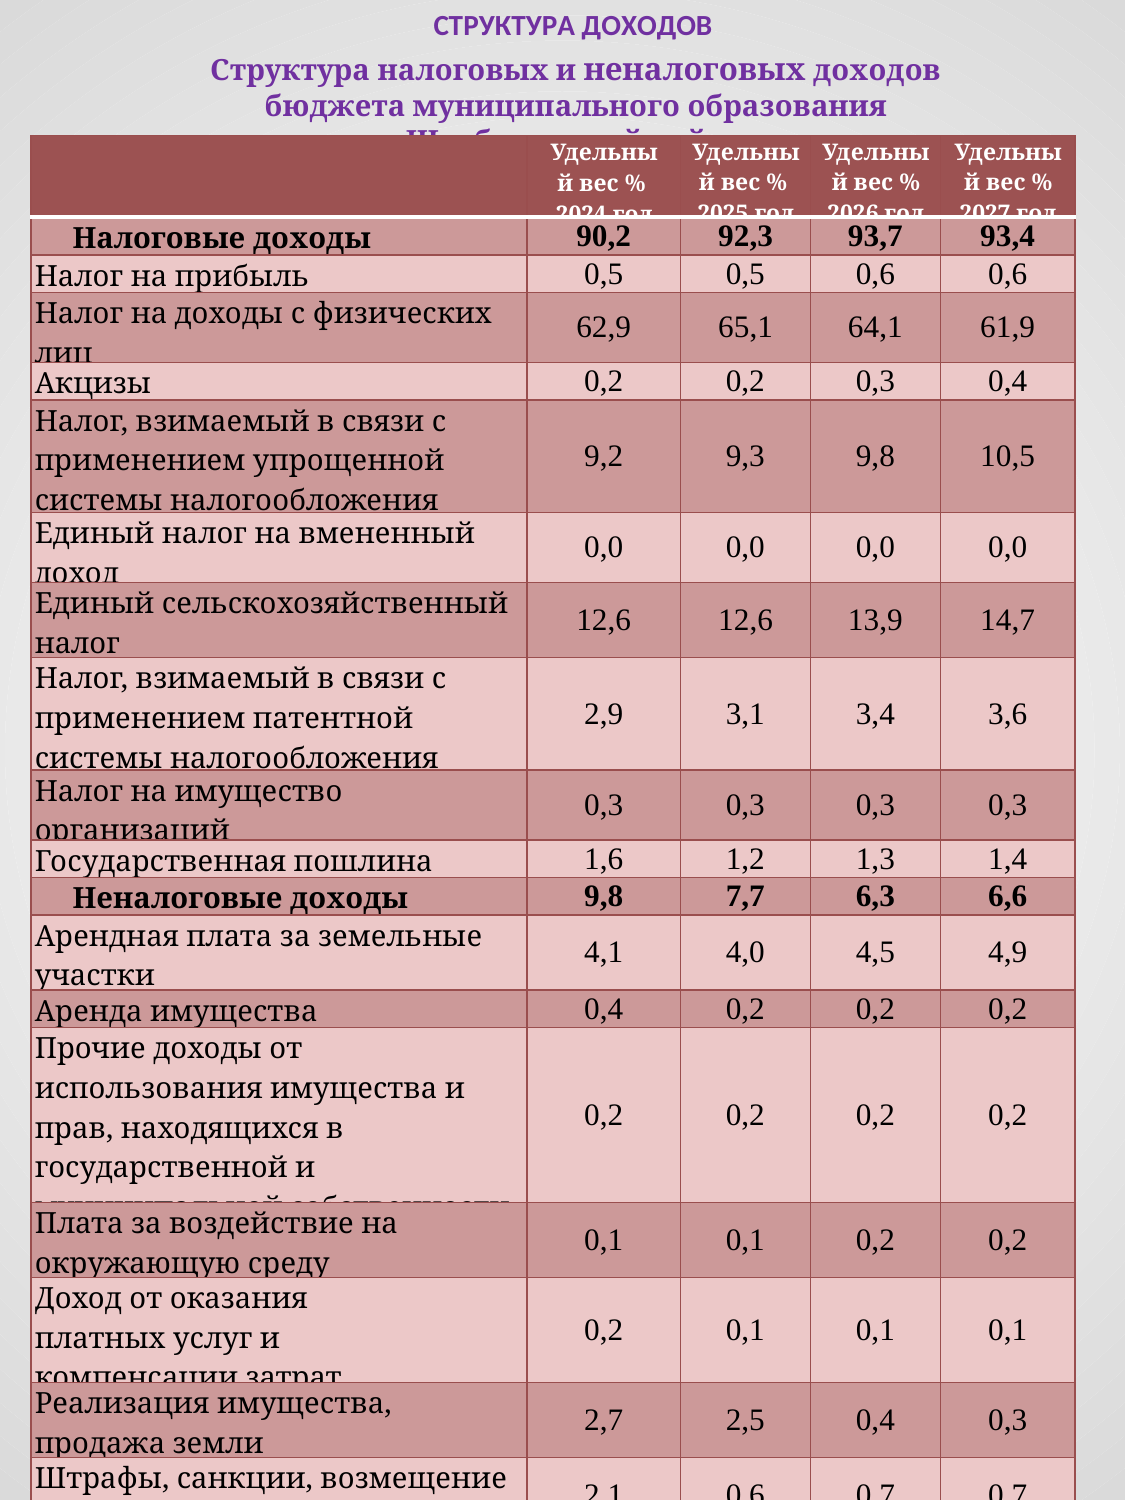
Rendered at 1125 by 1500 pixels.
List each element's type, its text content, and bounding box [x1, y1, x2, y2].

table_cell 3,6 [941, 658, 1074, 769]
table_cell Доход от оказания платных услуг и компенсации затрат [32, 1278, 526, 1382]
table_cell 0,4 [941, 363, 1074, 399]
table_cell 3,1 [681, 658, 810, 769]
table_cell 0,2 [528, 1278, 680, 1382]
table_cell 93,4 [941, 219, 1074, 254]
table_header Удельный вес % 2025 год [681, 136, 810, 215]
table_cell 0,0 [528, 513, 680, 582]
table_cell 10,5 [941, 401, 1074, 512]
table_cell 1,4 [941, 841, 1074, 877]
table_cell 9,8 [528, 878, 680, 914]
table_cell 3,4 [811, 658, 940, 769]
table_cell 0,1 [681, 1278, 810, 1382]
table_cell 0,2 [681, 1028, 810, 1202]
table_cell Единый налог на вмененный доход [32, 513, 526, 582]
table_cell 65,1 [681, 293, 810, 362]
table_cell 0,2 [811, 1203, 940, 1277]
table_cell 13,9 [811, 583, 940, 657]
table_cell 0,1 [811, 1278, 940, 1382]
table_cell 0,2 [941, 991, 1074, 1027]
table_cell 0,0 [811, 513, 940, 582]
table_cell 92,3 [681, 219, 810, 254]
table_cell 0,2 [528, 363, 680, 399]
table_cell 0,2 [811, 991, 940, 1027]
table_cell 61,9 [941, 293, 1074, 362]
table_cell 0,3 [941, 1383, 1074, 1457]
table_cell 0,5 [681, 256, 810, 292]
table_cell Налог, взимаемый в связи с применением упрощенной системы налогообложения [32, 401, 526, 512]
table_cell Прочие доходы от использования имущества и прав, находящихся в государственной и муниципальной собственности [32, 1028, 526, 1202]
table_cell Единый сельскохозяйственный налог [32, 583, 526, 657]
table_cell 0,7 [941, 1458, 1074, 1500]
table_cell Акцизы [32, 363, 526, 399]
table_cell 6,3 [811, 878, 940, 914]
table_header [32, 136, 526, 215]
table_cell 2,7 [528, 1383, 680, 1457]
table_cell 0,3 [528, 771, 680, 839]
table_cell Реализация имущества, продажа земли [32, 1383, 526, 1457]
table_cell 0,0 [681, 513, 810, 582]
table_cell Штрафы, санкции, возмещение ущерба [32, 1458, 526, 1500]
table_cell 0,2 [941, 1203, 1074, 1277]
table_cell 9,8 [811, 401, 940, 512]
table_cell 0,2 [811, 1028, 940, 1202]
table_cell Государственная пошлина [32, 841, 526, 877]
table_cell 0,2 [528, 1028, 680, 1202]
table_cell 0,1 [681, 1203, 810, 1277]
table_cell Аренда имущества [32, 991, 526, 1027]
table_cell 0,3 [811, 363, 940, 399]
table_cell 2,9 [528, 658, 680, 769]
table_cell 0,6 [941, 256, 1074, 292]
table_cell 0,2 [941, 1028, 1074, 1202]
table_cell 4,0 [681, 916, 810, 989]
table_cell Неналоговые доходы [32, 878, 526, 914]
table_cell 4,5 [811, 916, 940, 989]
table_cell 0,7 [811, 1458, 940, 1500]
table_cell 1,2 [681, 841, 810, 877]
table_header Удельный вес % 2026 год [811, 136, 940, 215]
table_cell 12,6 [528, 583, 680, 657]
table_cell 0,1 [528, 1203, 680, 1277]
table_cell 7,7 [681, 878, 810, 914]
table_cell 1,3 [811, 841, 940, 877]
table_cell 0,2 [681, 363, 810, 399]
text_box СТРУКТУРА ДОХОДОВ Структура налоговых и неналоговых доходов бюджета муниципального образования Щербиновский район [160, 6, 990, 135]
table_cell Плата за воздействие на окружающую среду [32, 1203, 526, 1277]
table_cell 14,7 [941, 583, 1074, 657]
table_cell 93,7 [811, 219, 940, 254]
table_cell 62,9 [528, 293, 680, 362]
table_cell Налог на имущество организаций [32, 771, 526, 839]
table_cell 0,3 [941, 771, 1074, 839]
table_cell 0,0 [941, 513, 1074, 582]
table_cell Арендная плата за земельные участки [32, 916, 526, 989]
table_header Удельный вес % 2024 год [528, 136, 680, 215]
table_cell 9,3 [681, 401, 810, 512]
table_cell Налоговые доходы [32, 219, 526, 254]
table_cell 4,1 [528, 916, 680, 989]
table_cell Налог, взимаемый в связи с применением патентной системы налогообложения [32, 658, 526, 769]
table_cell 64,1 [811, 293, 940, 362]
table_cell 0,4 [528, 991, 680, 1027]
table_cell 0,3 [811, 771, 940, 839]
table_cell 0,6 [811, 256, 940, 292]
table_cell 12,6 [681, 583, 810, 657]
table_cell 0,5 [528, 256, 680, 292]
table_cell 1,6 [528, 841, 680, 877]
table_header Удельный вес % 2027 год [941, 136, 1074, 215]
table_cell 0,2 [681, 991, 810, 1027]
table_cell 9,2 [528, 401, 680, 512]
table_cell 6,6 [941, 878, 1074, 914]
table_cell 0,3 [681, 771, 810, 839]
table_cell Налог на прибыль [32, 256, 526, 292]
table_cell 0,6 [681, 1458, 810, 1500]
table_cell 2,5 [681, 1383, 810, 1457]
table_cell 90,2 [528, 219, 680, 254]
table_cell 2,1 [528, 1458, 680, 1500]
table_cell Налог на доходы с физических лиц [32, 293, 526, 362]
table_cell 0,1 [941, 1278, 1074, 1382]
table_cell 4,9 [941, 916, 1074, 989]
table_cell 0,4 [811, 1383, 940, 1457]
